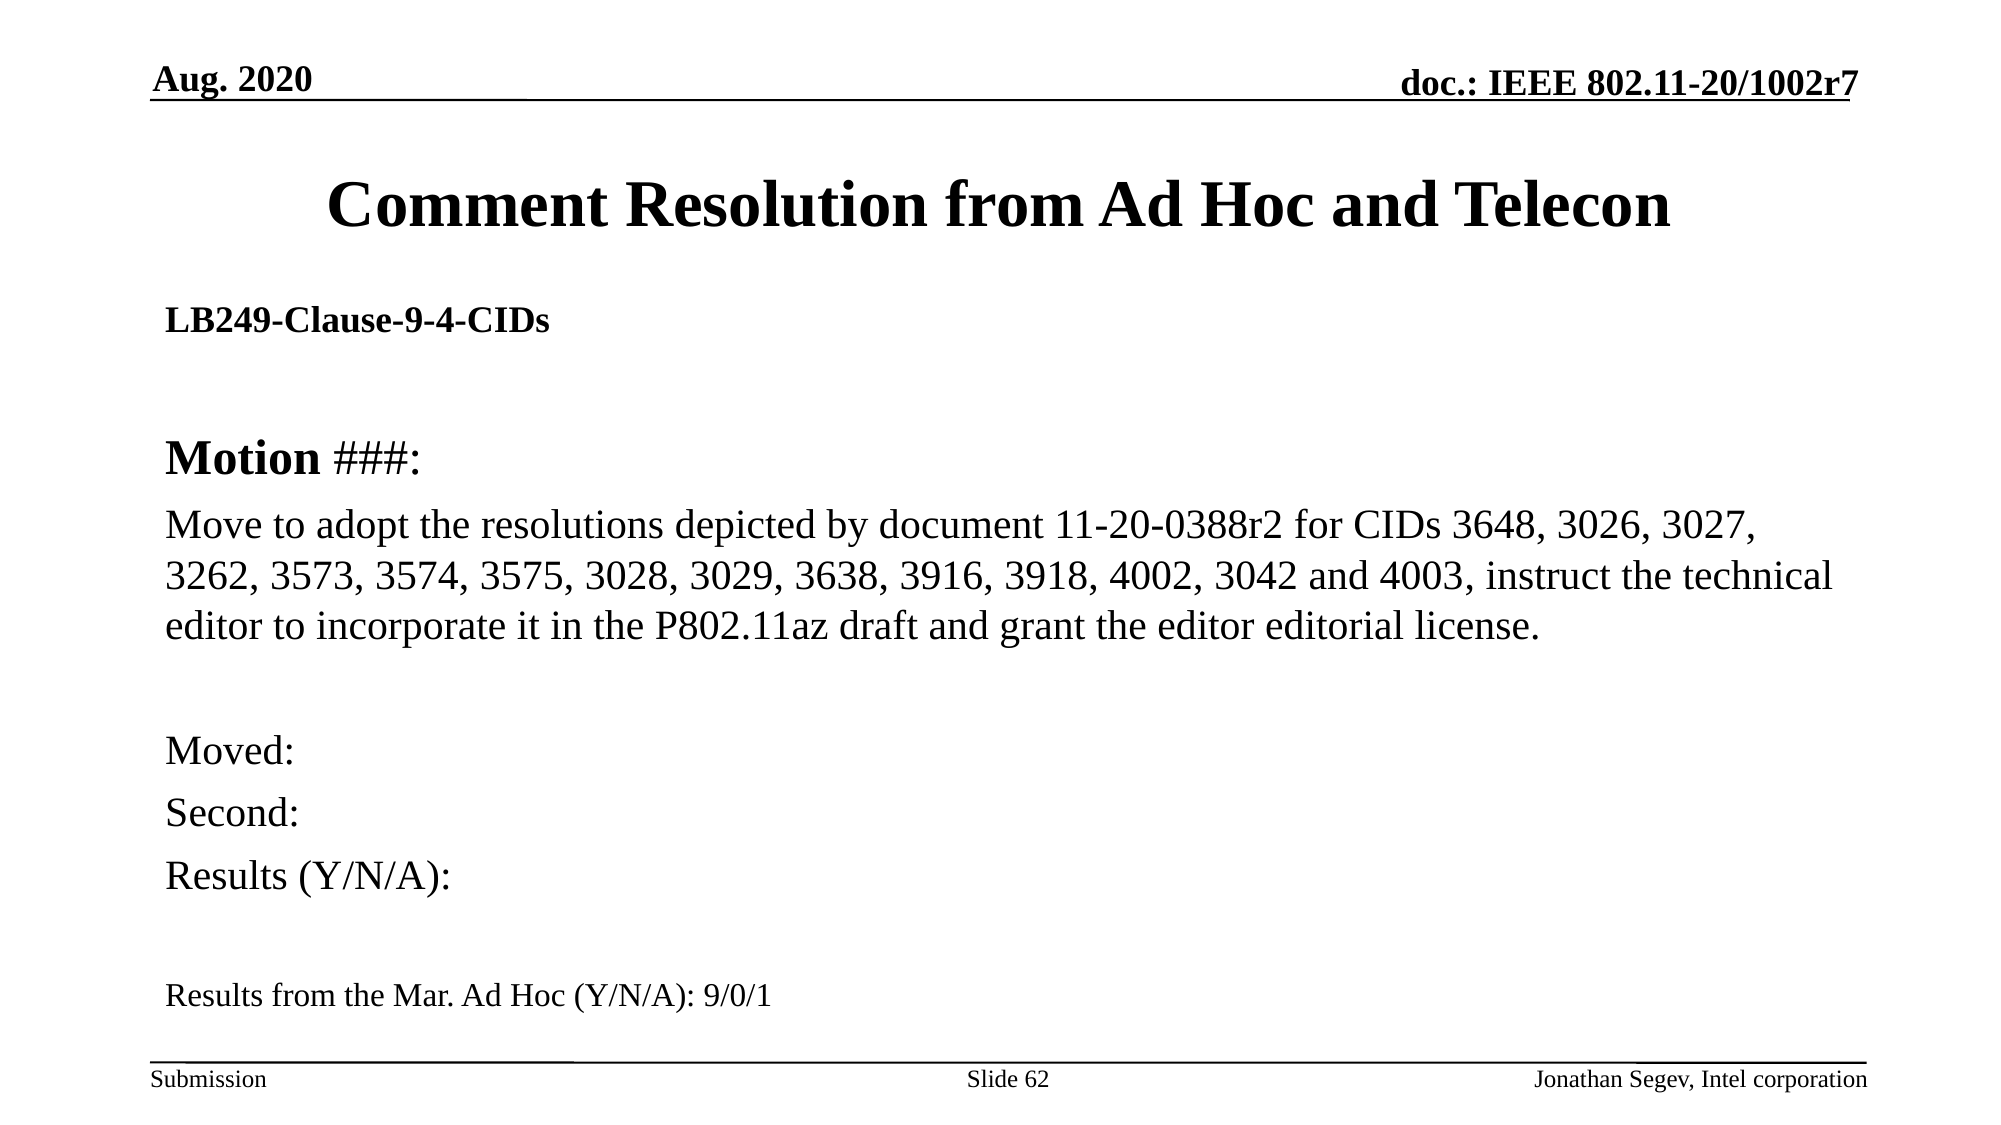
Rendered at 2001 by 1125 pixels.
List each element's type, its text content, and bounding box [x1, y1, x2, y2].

slide_number Slide 62 [950, 1061, 1067, 1123]
list LB249-Clause-9-4-CIDs Motion ###: Move to adopt the resolutions depicted by document 11-20-0388r2 for CIDs 3648, 3026, 3027, 3262, 3573, 3574, 3575, 3028, 3029, 3638, 3916, 3918, 4002, 3042 and 4003, instruct the technical editor to incorporate it in the P802.11az draft and grant the editor editorial license. Moved: Second: Results (Y/N/A): Results from the Mar. Ad Hoc (Y/N/A): 9/0/1 [149, 286, 1850, 1000]
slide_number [152, 54, 563, 100]
footer Jonathan Segev, Intel corporation [1171, 1061, 1869, 1093]
title Comment Resolution from Ad Hoc and Telecon [149, 112, 1850, 286]
